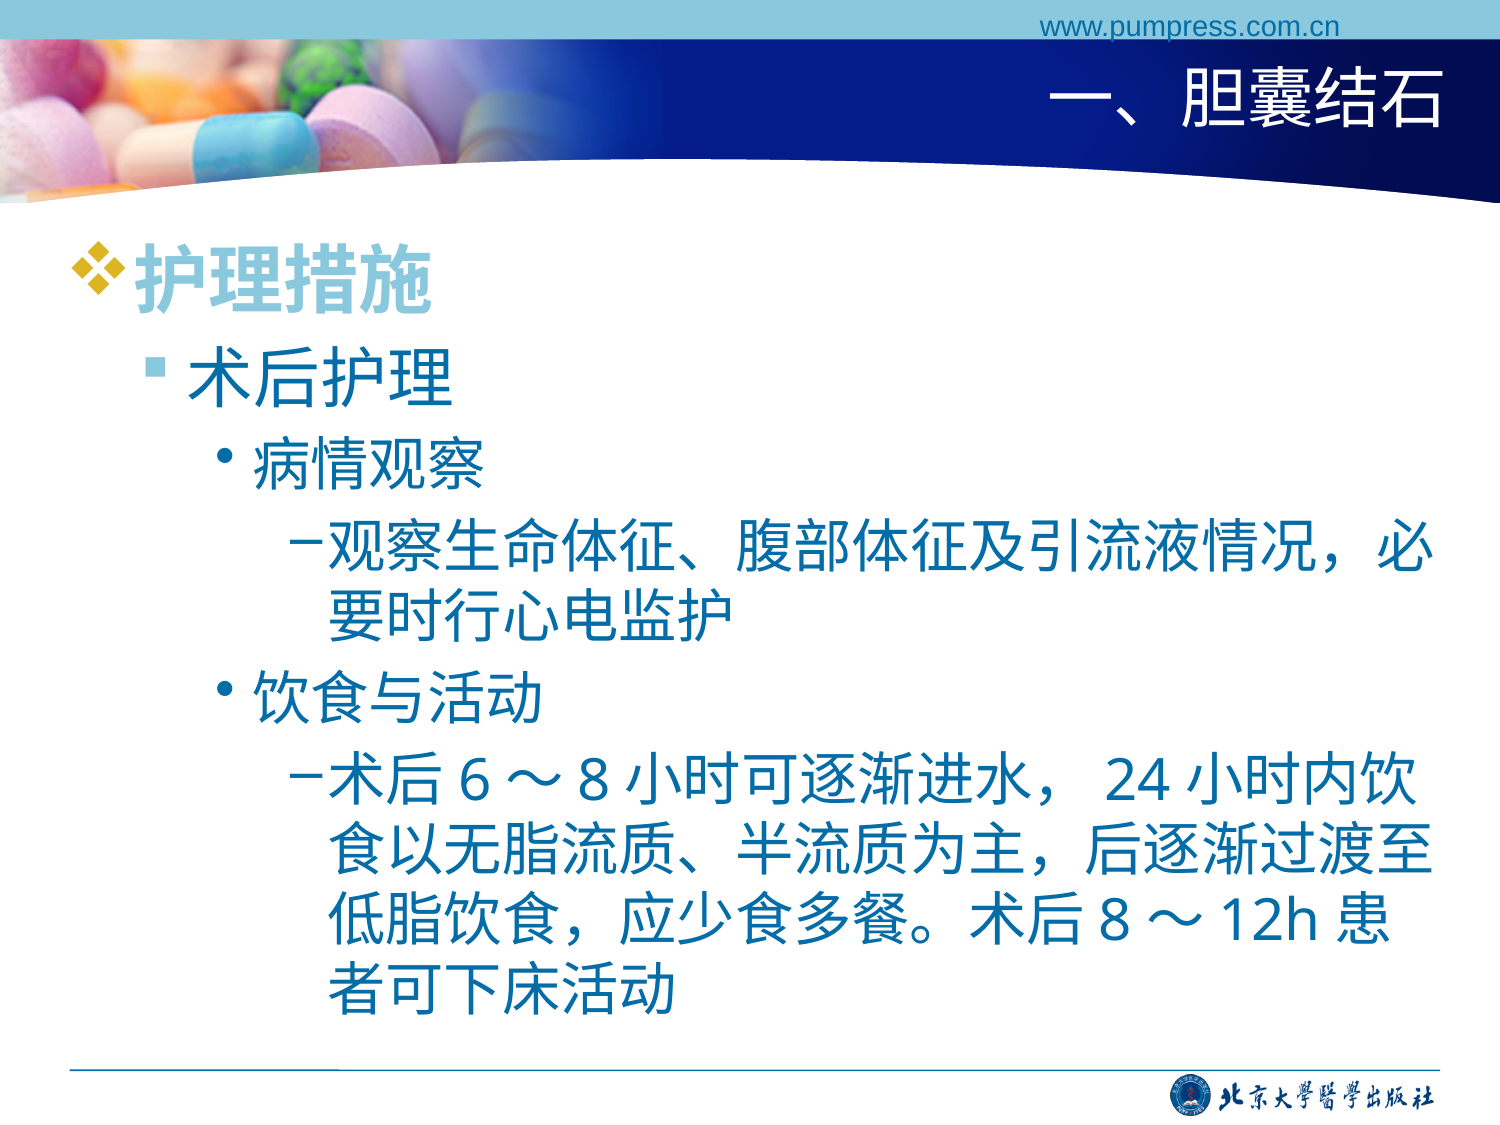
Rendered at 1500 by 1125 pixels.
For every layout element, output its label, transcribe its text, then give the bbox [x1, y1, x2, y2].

picture [0, 40, 1500, 203]
list 护理措施 术后护理 病情观察 观察生命体征、腹部体征及引流液情况，必要时行心电监护 饮食与活动 术后6～8小时可逐渐进水，24小时内饮食以无脂流质、半流质为主，后逐渐过渡至低脂饮食，应少食多餐。术后8～12h患者可下床活动 [49, 224, 1463, 1026]
slide_number www.pumpress.com.cn [1025, 0, 1463, 38]
picture [1170, 1074, 1436, 1118]
title 一、胆囊结石 [137, 49, 1463, 143]
